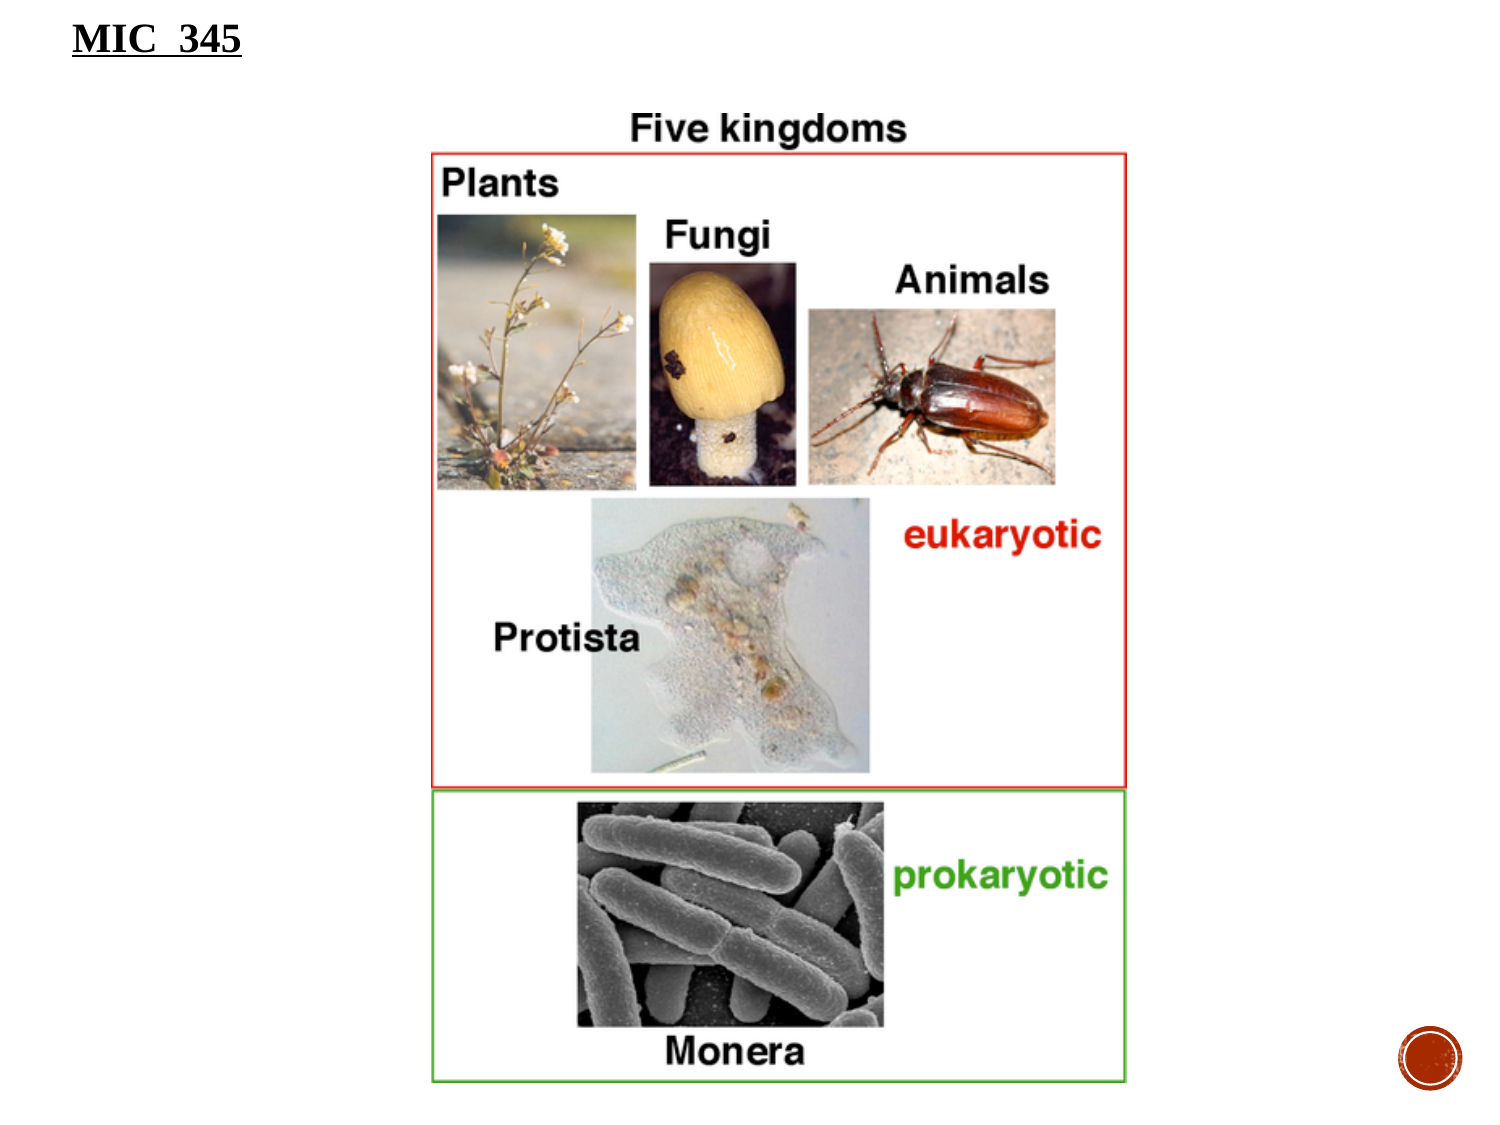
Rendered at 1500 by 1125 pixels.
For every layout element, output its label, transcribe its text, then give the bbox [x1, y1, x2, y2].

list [434, 116, 1124, 1080]
text_box MIC 345 [57, 0, 1500, 110]
